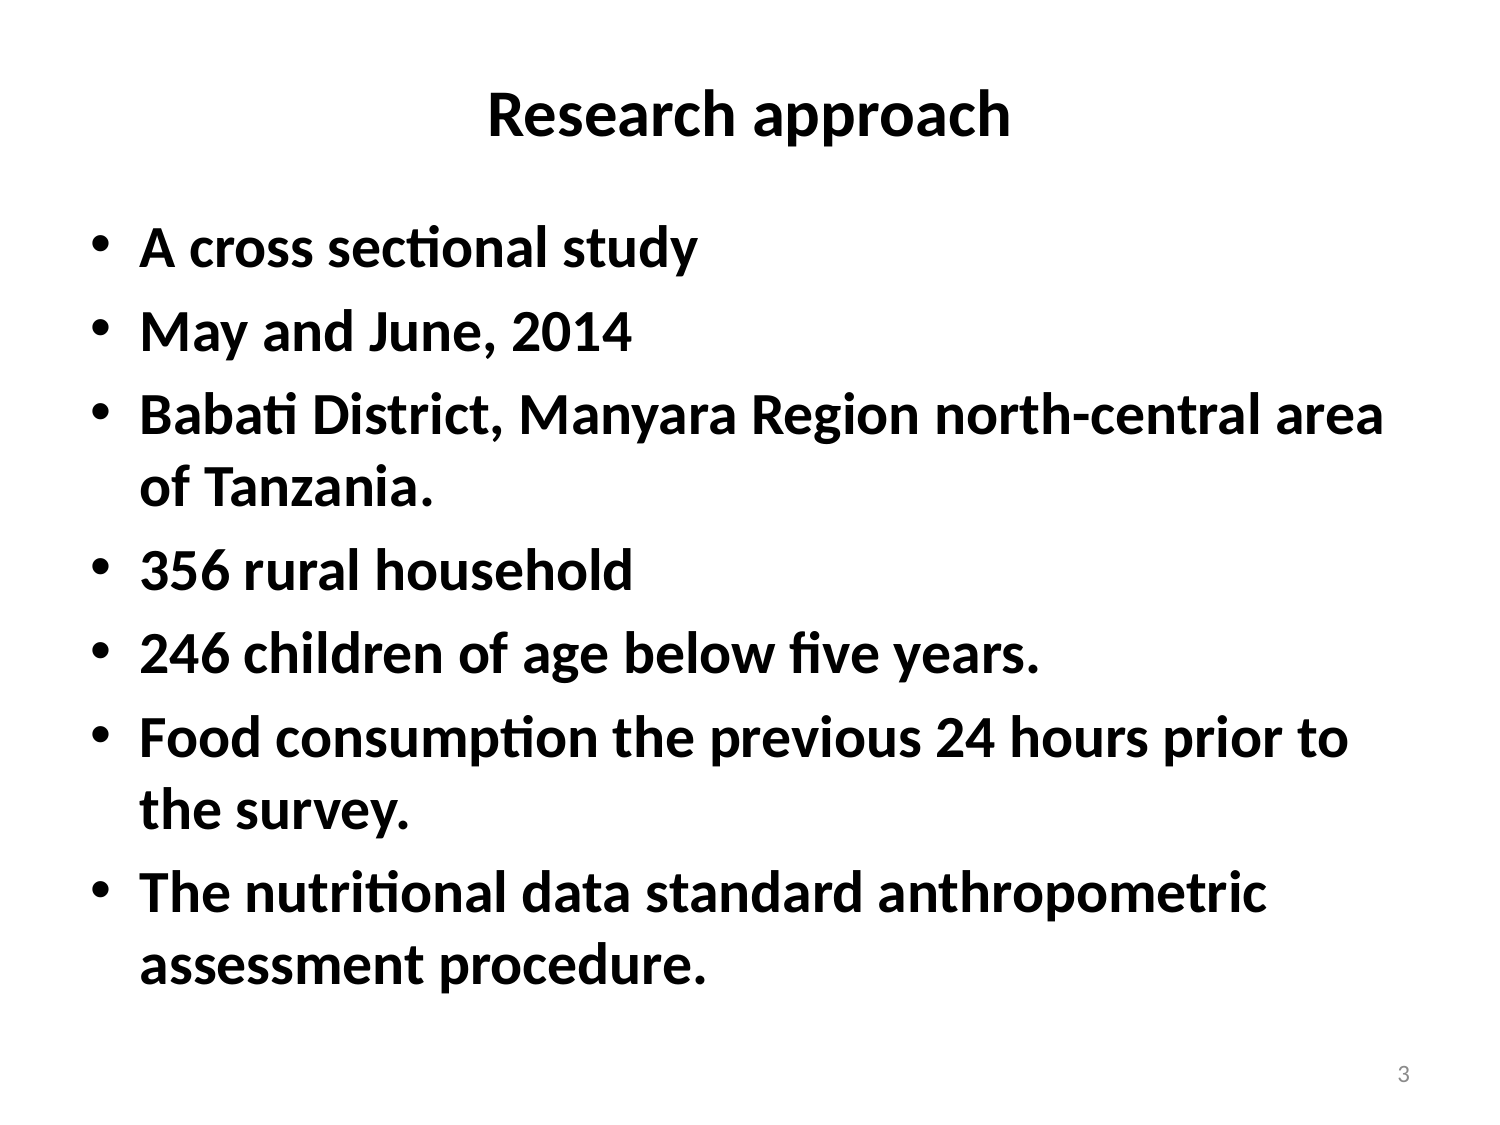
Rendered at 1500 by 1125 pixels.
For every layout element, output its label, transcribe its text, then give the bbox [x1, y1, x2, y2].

slide_number 3 [1074, 1042, 1425, 1103]
list A cross sectional study May and June, 2014 Babati District, Manyara Region north-central area of Tanzania. 356 rural household 246 children of age below five years. Food consumption the previous 24 hours prior to the survey. The nutritional data standard anthropometric assessment procedure. [75, 200, 1425, 1005]
title Research approach [75, 45, 1425, 175]
